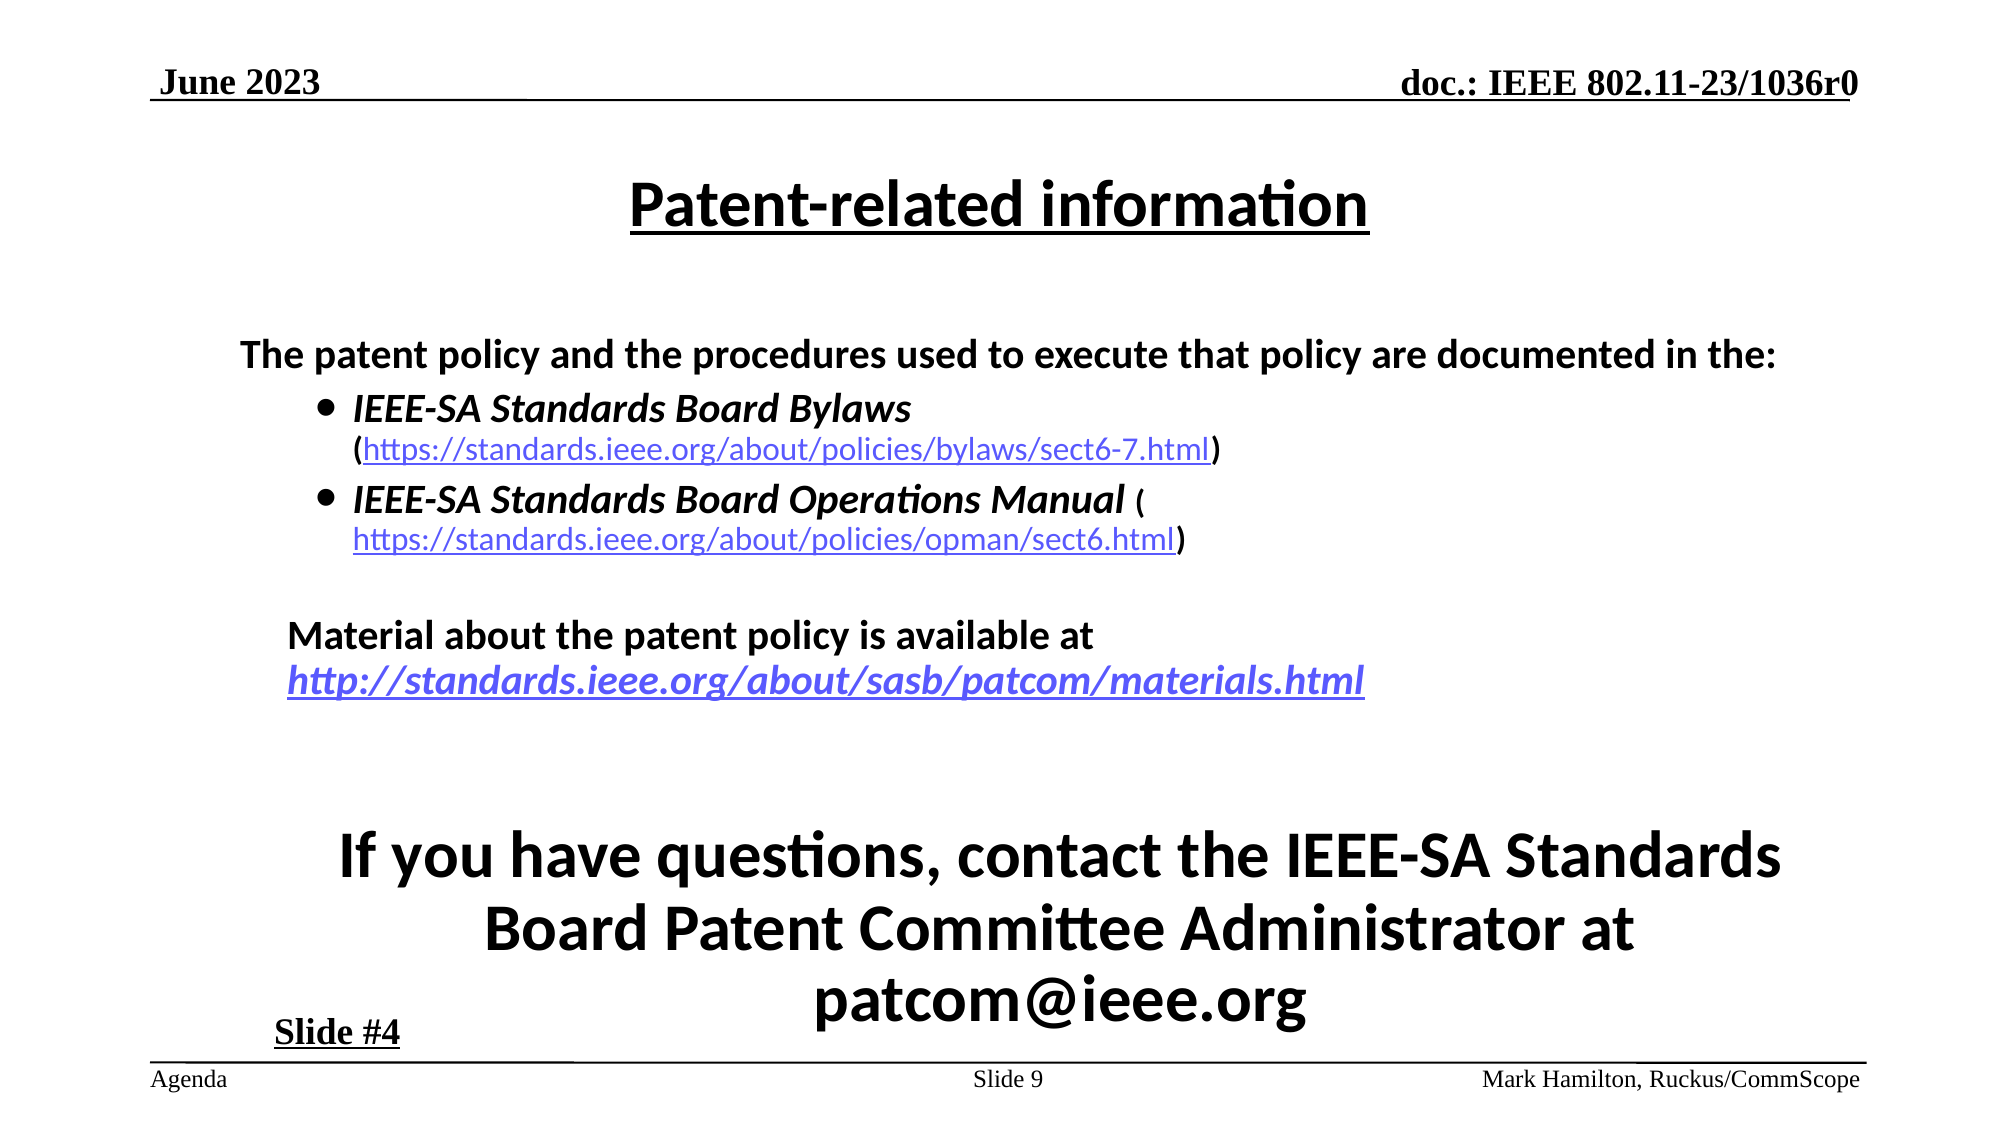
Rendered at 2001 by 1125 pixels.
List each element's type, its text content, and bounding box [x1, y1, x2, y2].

list The patent policy and the procedures used to execute that policy are documented in the: IEEE-SA Standards Board Bylaws (https://standards.ieee.org/about/policies/bylaws/sect6-7.html) IEEE-SA Standards Board Operations Manual (https://standards.ieee.org/about/policies/opman/sect6.html) Material about the patent policy is available at http://standards.ieee.org/about/sasb/patcom/materials.html If you have questions, contact the IEEE-SA Standards Board Patent Committee Administrator at patcom@ieee.org [149, 324, 1850, 1000]
text_box [337, 99, 1688, 225]
text_box Slide #4 [259, 999, 416, 1060]
title Patent-related information [149, 112, 1850, 288]
slide_number Slide 9 [950, 1061, 1067, 1123]
